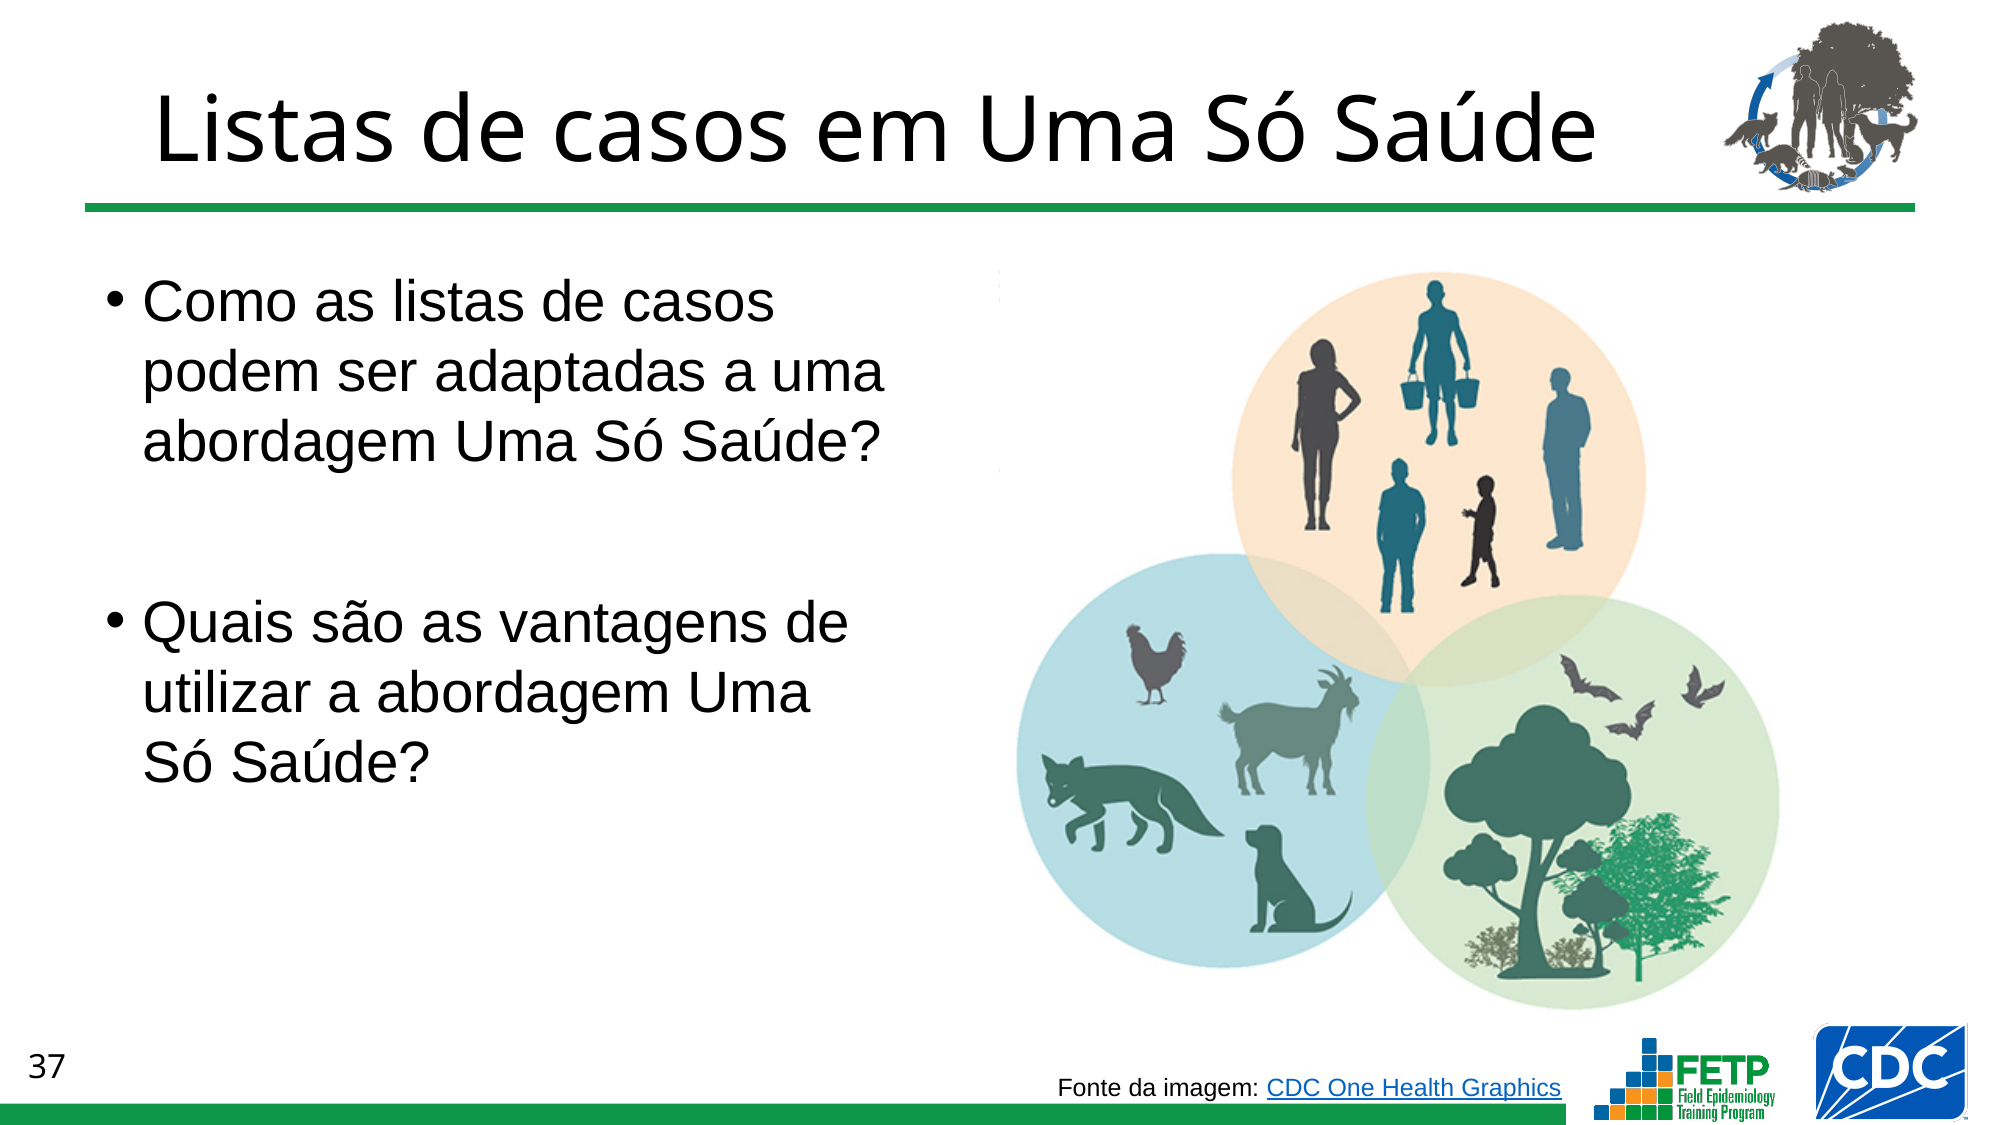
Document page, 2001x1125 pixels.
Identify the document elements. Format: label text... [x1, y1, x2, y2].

picture [1717, 21, 1919, 222]
text_box Como as listas de casos podem ser adaptadas a uma abordagem Uma Só Saúde? Quais são as vantagens de utilizar a abordagem Uma Só Saúde? [90, 256, 908, 1017]
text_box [999, 255, 1800, 1023]
text_box Fonte da imagem: CDC One Health Graphics [793, 1067, 1577, 1103]
title Listas de casos em Uma Só Saúde [137, 75, 1738, 207]
picture [1594, 1038, 1775, 1122]
picture [1813, 1023, 1968, 1122]
